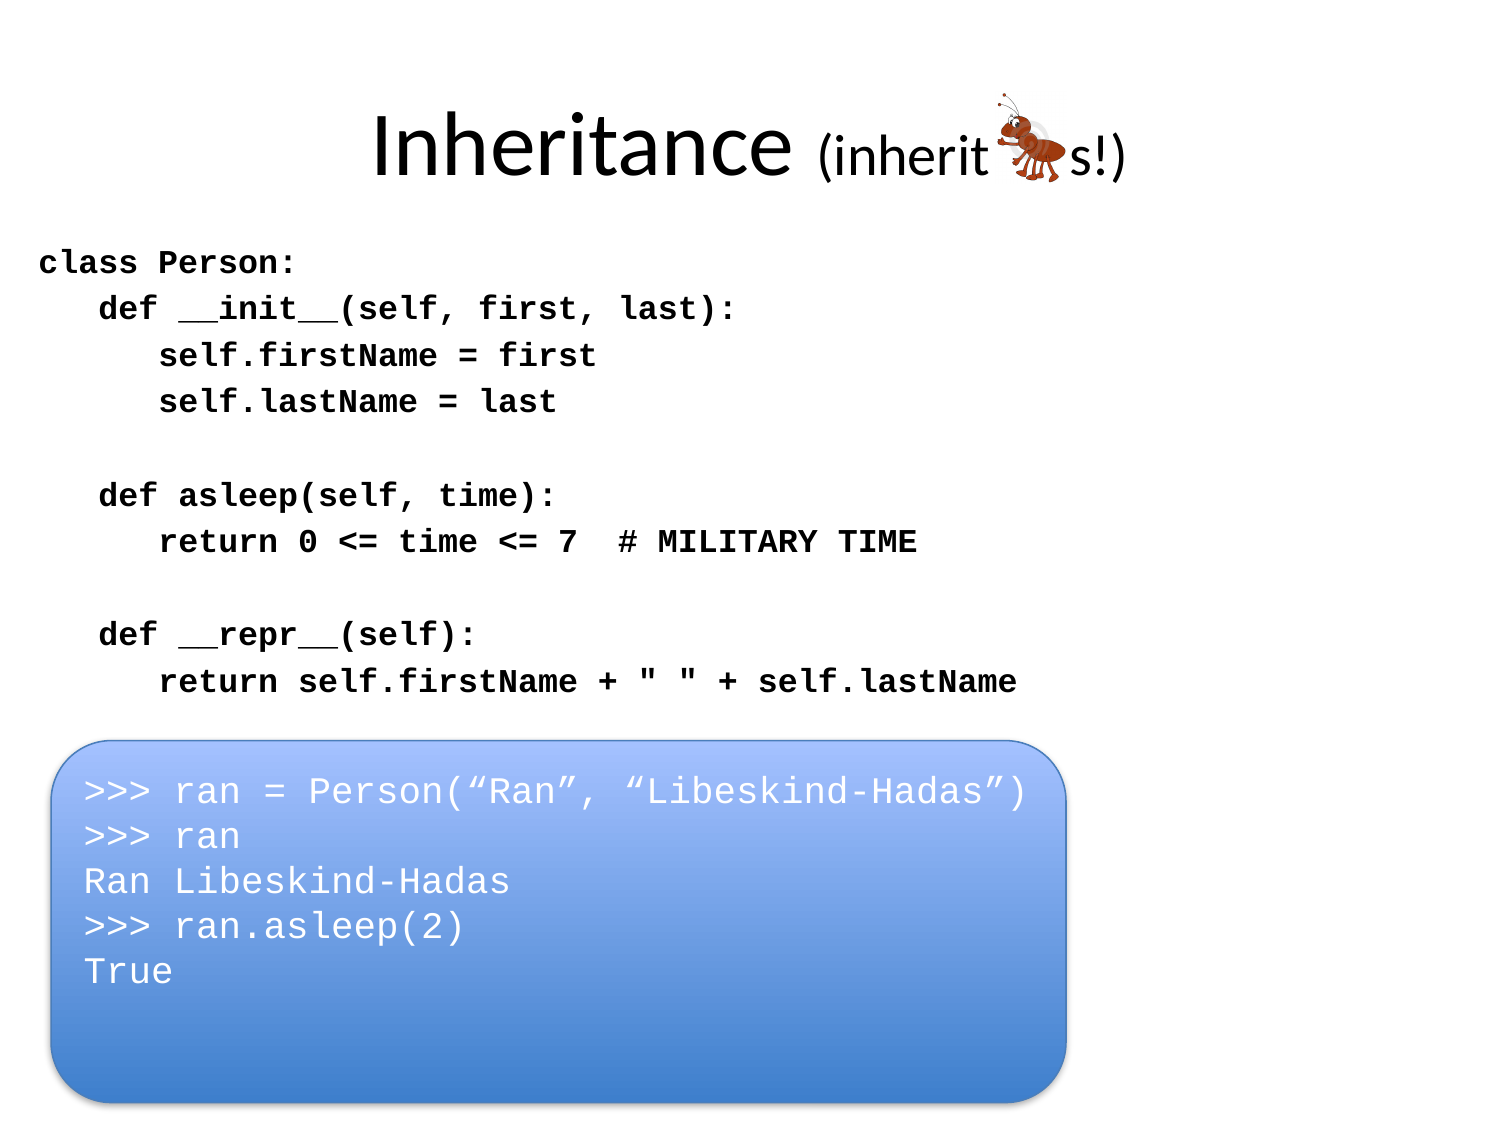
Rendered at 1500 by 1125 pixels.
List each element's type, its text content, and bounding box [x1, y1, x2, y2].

text_box >>> ran = Person(“Ran”, “Libeskind-Hadas”) >>> ran Ran Libeskind-Hadas >>> ran.asleep(2) True [50, 739, 1067, 1104]
picture [994, 90, 1067, 184]
title Inheritance (inherit s!) [75, 45, 1425, 233]
list class Person: def __init__(self, first, last): self.firstName = first self.lastName = last def asleep(self, time): return 0 <= time <= 7 # MILITARY TIME def __repr__(self): return self.firstName + " " + self.lastName [23, 232, 1374, 975]
